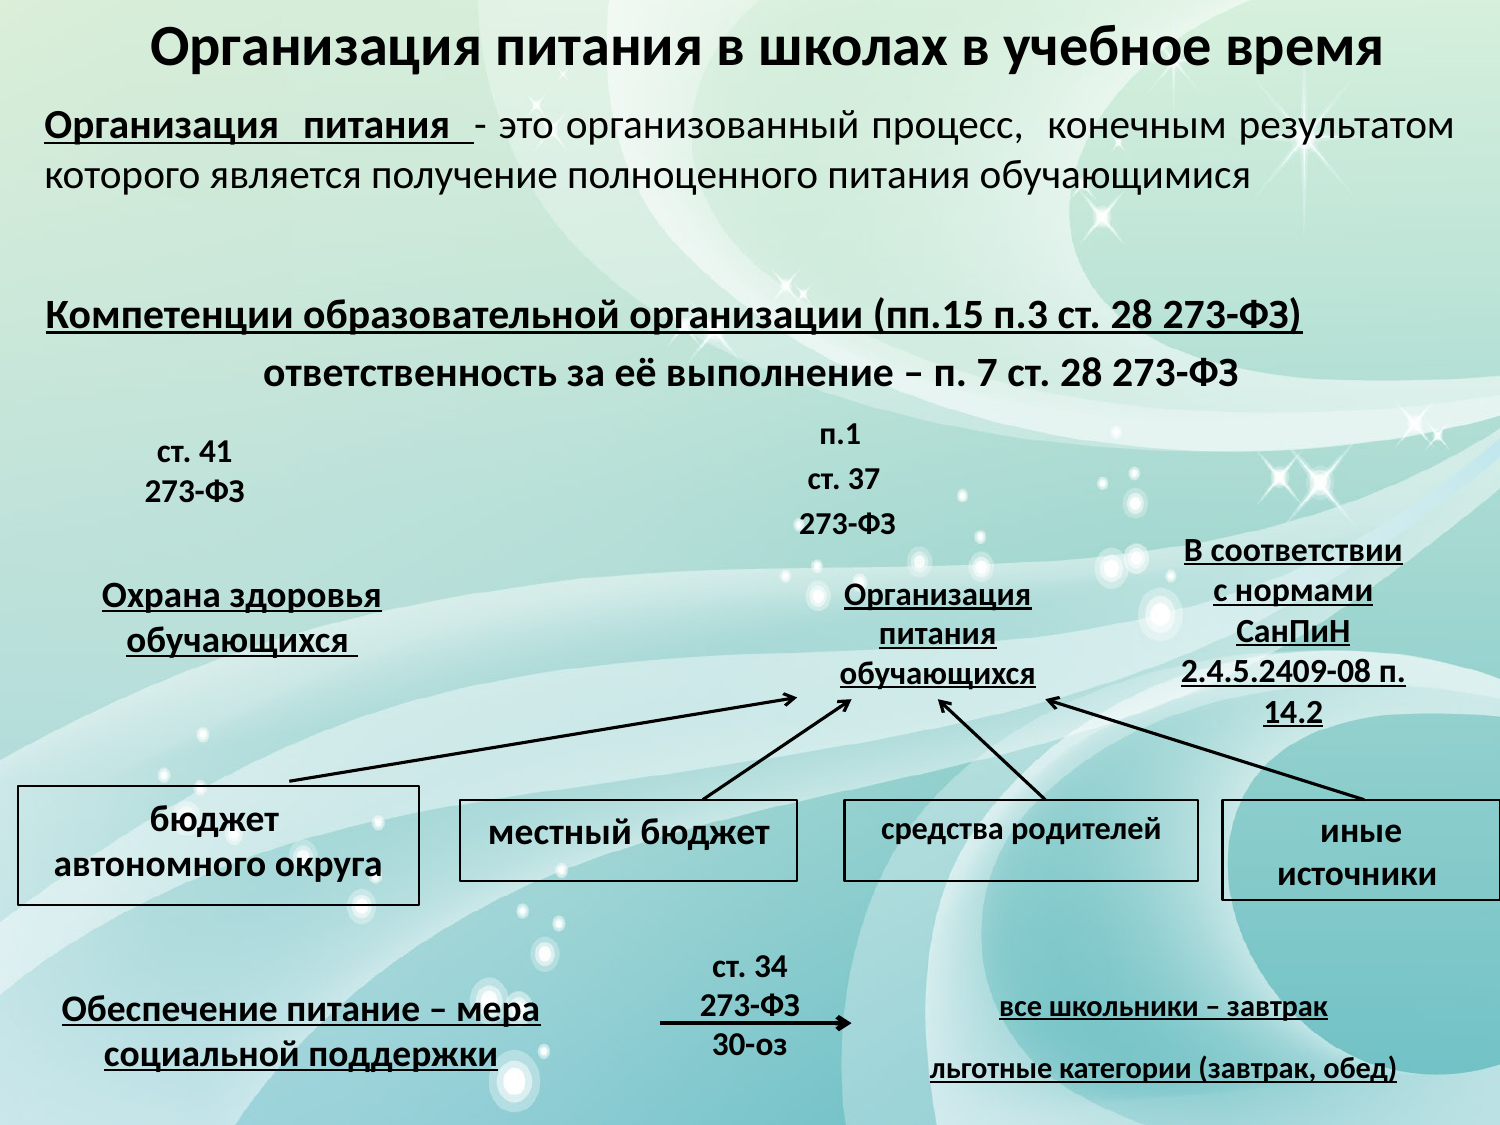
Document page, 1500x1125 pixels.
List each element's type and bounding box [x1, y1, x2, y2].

text_box [937, 698, 1044, 800]
text_box [702, 698, 852, 800]
picture [0, 0, 1500, 1125]
text_box [1045, 698, 1365, 800]
text_box [289, 697, 703, 782]
